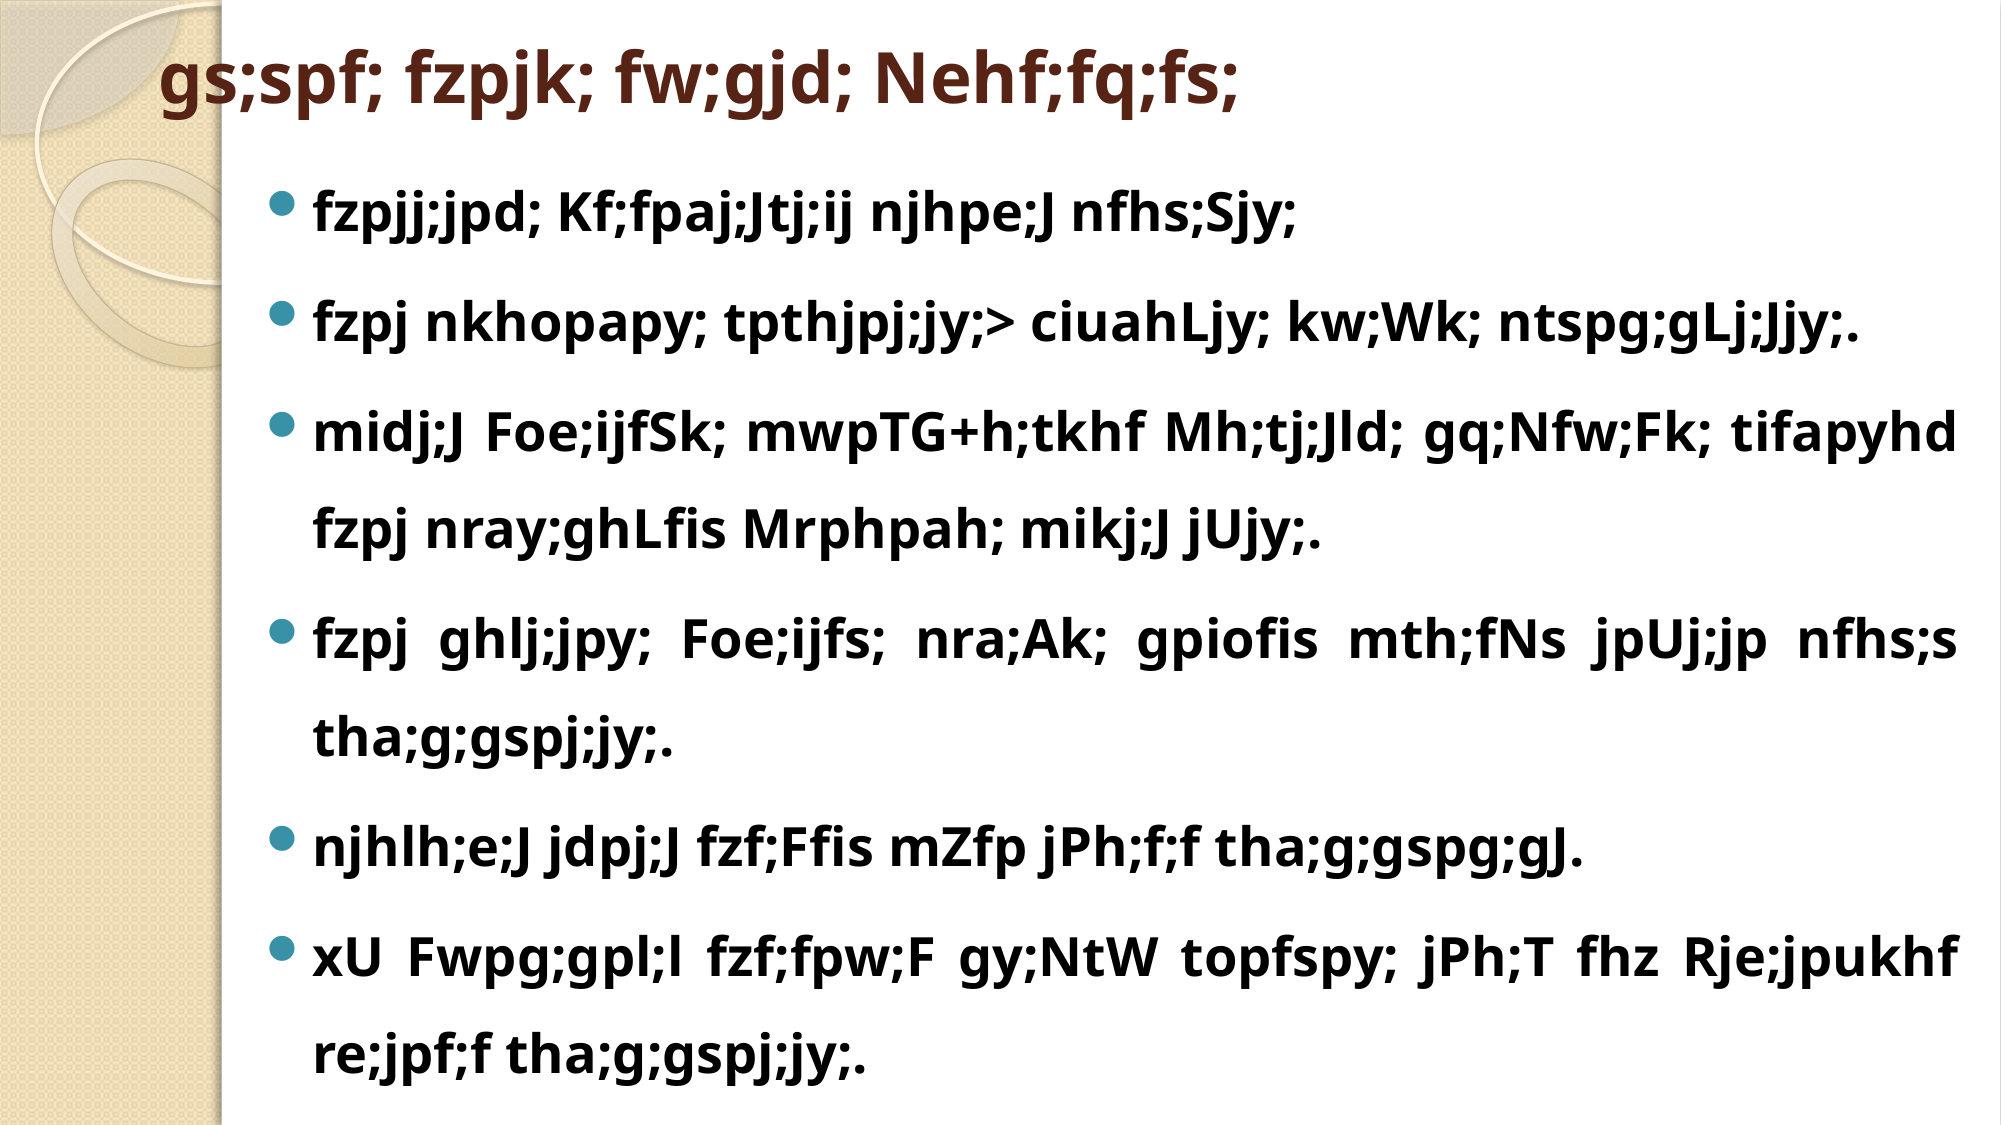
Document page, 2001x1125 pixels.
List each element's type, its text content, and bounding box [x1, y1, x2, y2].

list fzpjj;jpd; Kf;fpaj;Jtj;ij njhpe;J nfhs;Sjy; fzpj nkhopapy; tpthjpj;jy;> ciuahLjy; kw;Wk; ntspg;gLj;Jjy;. midj;J Foe;ijfSk; mwpTG+h;tkhf Mh;tj;Jld; gq;Nfw;Fk; tifapyhd fzpj nray;ghLfis Mrphpah; mikj;J jUjy;. fzpj ghlj;jpy; Foe;ijfs; nra;Ak; gpiofis mth;fNs jpUj;jp nfhs;s tha;g;gspj;jy;. njhlh;e;J jdpj;J fzf;Ffis mZfp jPh;f;f tha;g;gspg;gJ. xU Fwpg;gpl;l fzf;fpw;F gy;NtW topfspy; jPh;T fhz Rje;jpukhf re;jpf;f tha;g;gspj;jy;. md;whl tho;tpy; vOk; fzf;Ffisj; jPh;f;Fk; jpwidg;ngw nra;jy;. fhuz fhhPaj;NjhL rpe;jpf;Fk; jpwid tsh;j;jy;. [237, 137, 1975, 1063]
title gs;spf; fzpjk; fw;gjd; Nehf;fq;fs; [143, 24, 1869, 125]
